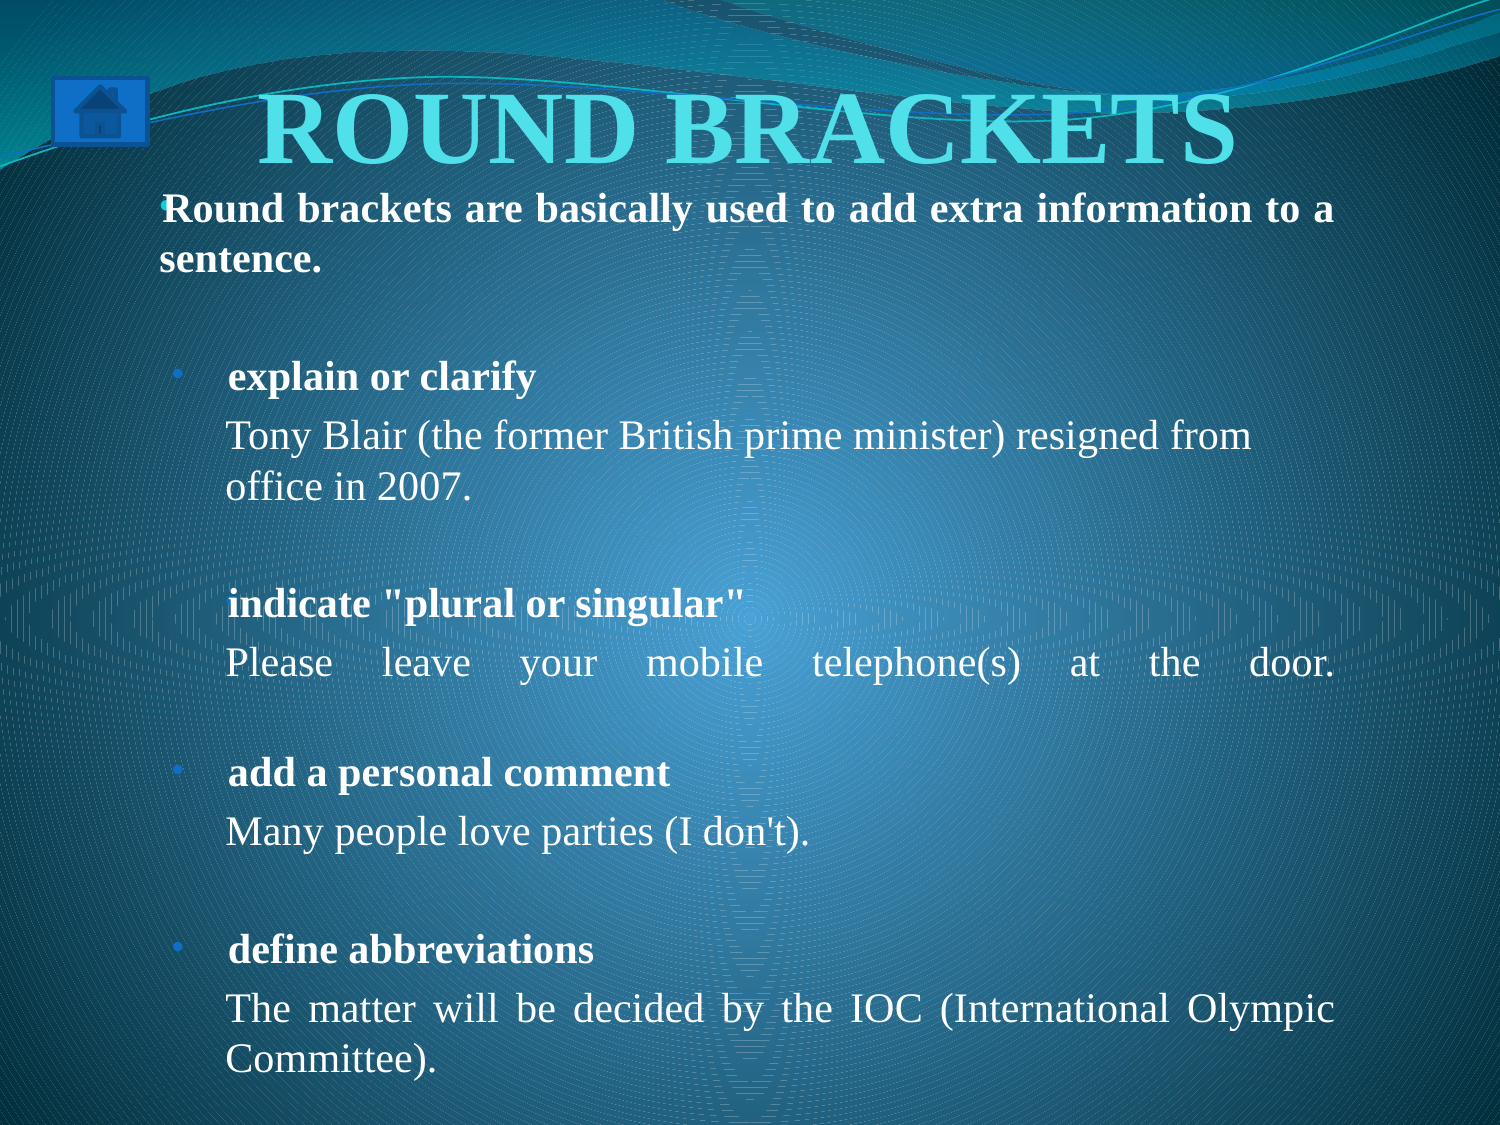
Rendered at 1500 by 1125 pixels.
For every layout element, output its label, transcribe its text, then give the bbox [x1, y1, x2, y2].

subtitle Round brackets are basically used to add extra information to a sentence. explain or clarify Tony Blair (the former British prime minister) resigned from office in 2007. indicate "plural or singular" Please leave your mobile telephone(s) at the door. add a personal comment Many people love parties (I don't). define abbreviations The matter will be decided by the IOC (International Olympic Committee). [159, 172, 1341, 1125]
text_box [51, 76, 150, 147]
title ROUND BRACKETS [112, 26, 1388, 185]
